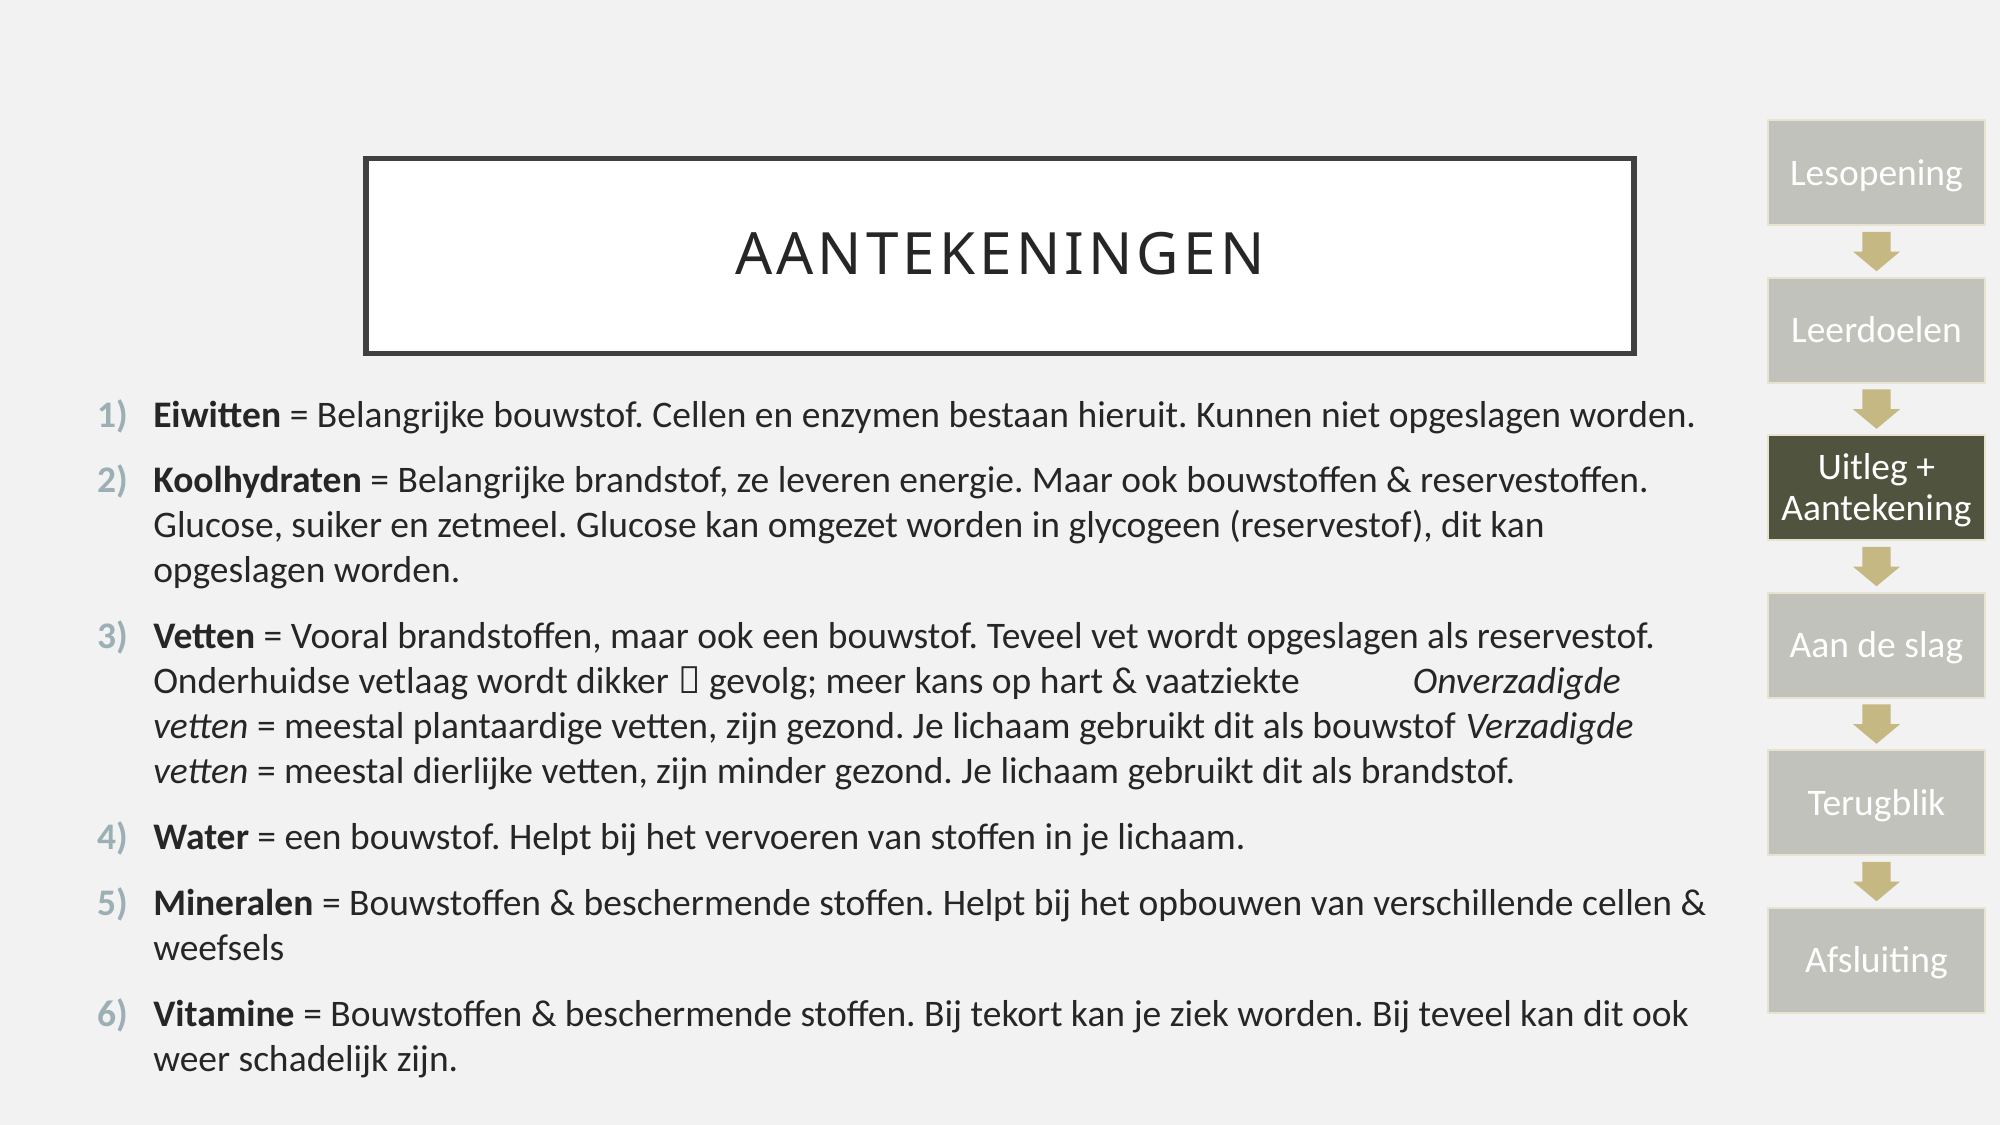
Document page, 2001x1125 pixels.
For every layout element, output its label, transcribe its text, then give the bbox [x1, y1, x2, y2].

title aantekeningen [363, 156, 1637, 356]
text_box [1753, 119, 2000, 1014]
list Eiwitten = Belangrijke bouwstof. Cellen en enzymen bestaan hieruit. Kunnen niet opgeslagen worden. Koolhydraten = Belangrijke brandstof, ze leveren energie. Maar ook bouwstoffen & reservestoffen. Glucose, suiker en zetmeel. Glucose kan omgezet worden in glycogeen (reservestof), dit kan opgeslagen worden. Vetten = Vooral brandstoffen, maar ook een bouwstof. Teveel vet wordt opgeslagen als reservestof. Onderhuidse vetlaag wordt dikker  gevolg; meer kans op hart & vaatziekte Onverzadigde vetten = meestal plantaardige vetten, zijn gezond. Je lichaam gebruikt dit als bouwstof Verzadigde vetten = meestal dierlijke vetten, zijn minder gezond. Je lichaam gebruikt dit als brandstof. Water = een bouwstof. Helpt bij het vervoeren van stoffen in je lichaam. Mineralen = Bouwstoffen & beschermende stoffen. Helpt bij het opbouwen van verschillende cellen & weefsels Vitamine = Bouwstoffen & beschermende stoffen. Bij tekort kan je ziek worden. Bij teveel kan dit ook weer schadelijk zijn. [82, 382, 1728, 1125]
